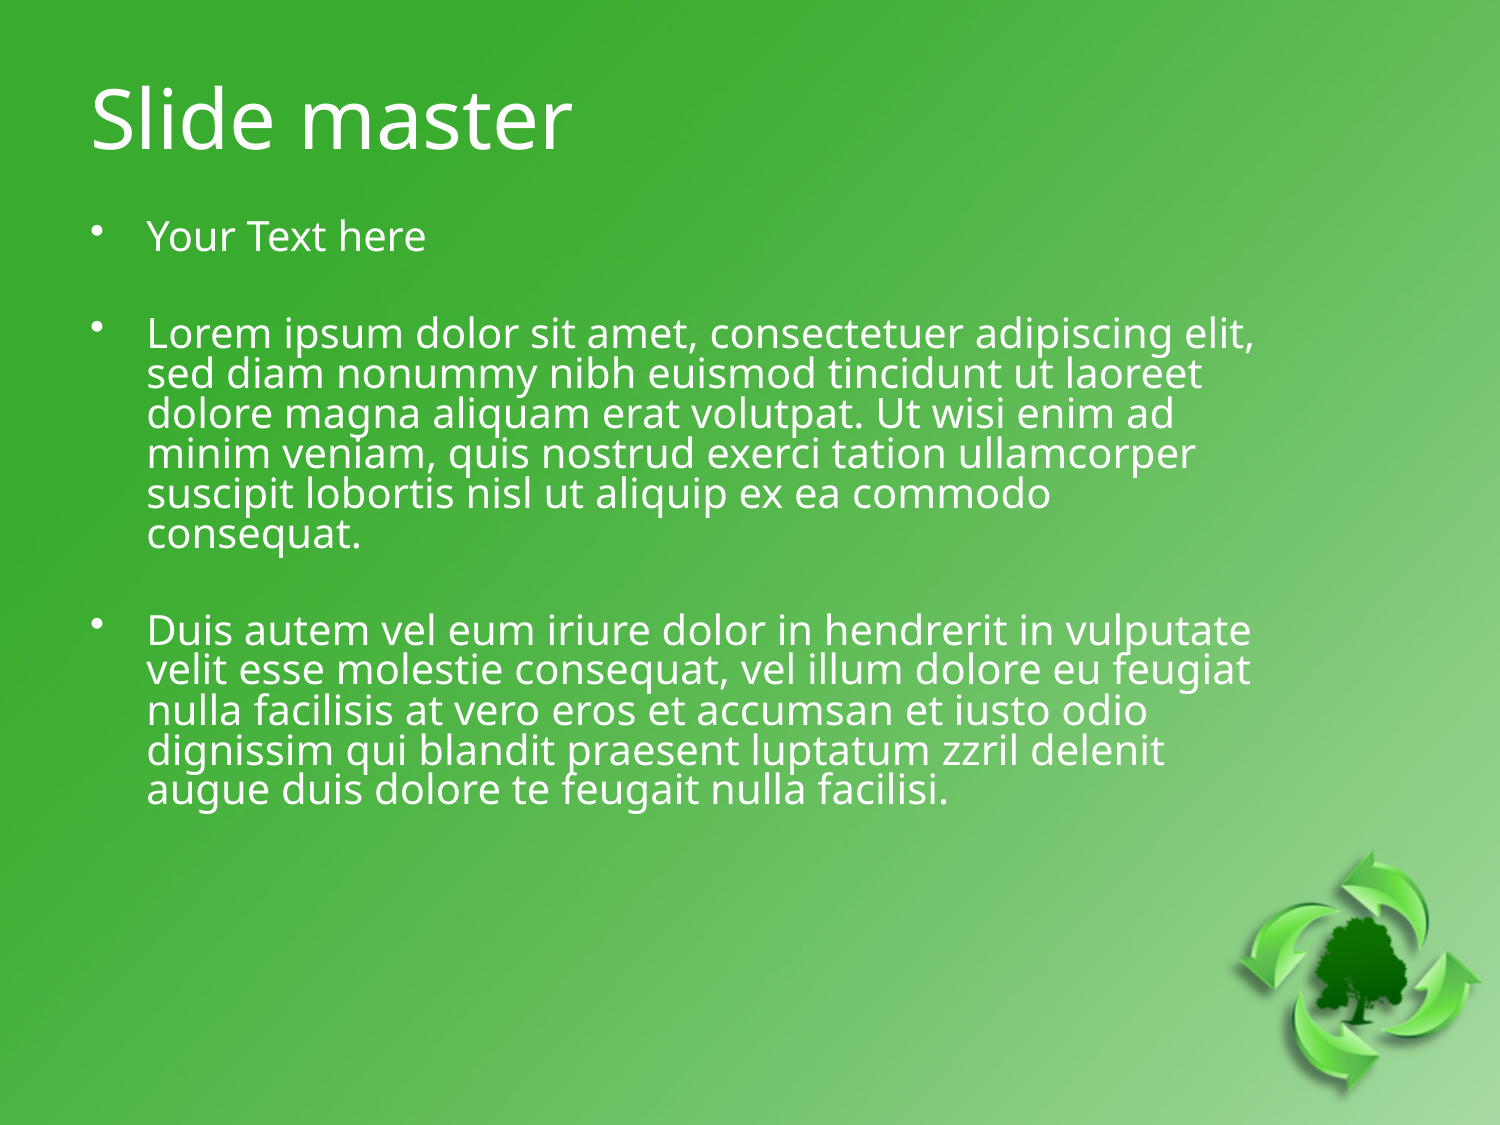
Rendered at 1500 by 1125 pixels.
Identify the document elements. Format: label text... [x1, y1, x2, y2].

picture [0, 0, 1500, 1125]
list Your Text here Lorem ipsum dolor sit amet, consectetuer adipiscing elit, sed diam nonummy nibh euismod tincidunt ut laoreet dolore magna aliquam erat volutpat. Ut wisi enim ad minim veniam, quis nostrud exerci tation ullamcorper suscipit lobortis nisl ut aliquip ex ea commodo consequat. Duis autem vel eum iriure dolor in hendrerit in vulputate velit esse molestie consequat, vel illum dolore eu feugiat nulla facilisis at vero eros et accumsan et iusto odio dignissim qui blandit praesent luptatum zzril delenit augue duis dolore te feugait nulla facilisi. [75, 212, 1275, 963]
title Slide master [75, 57, 1275, 175]
